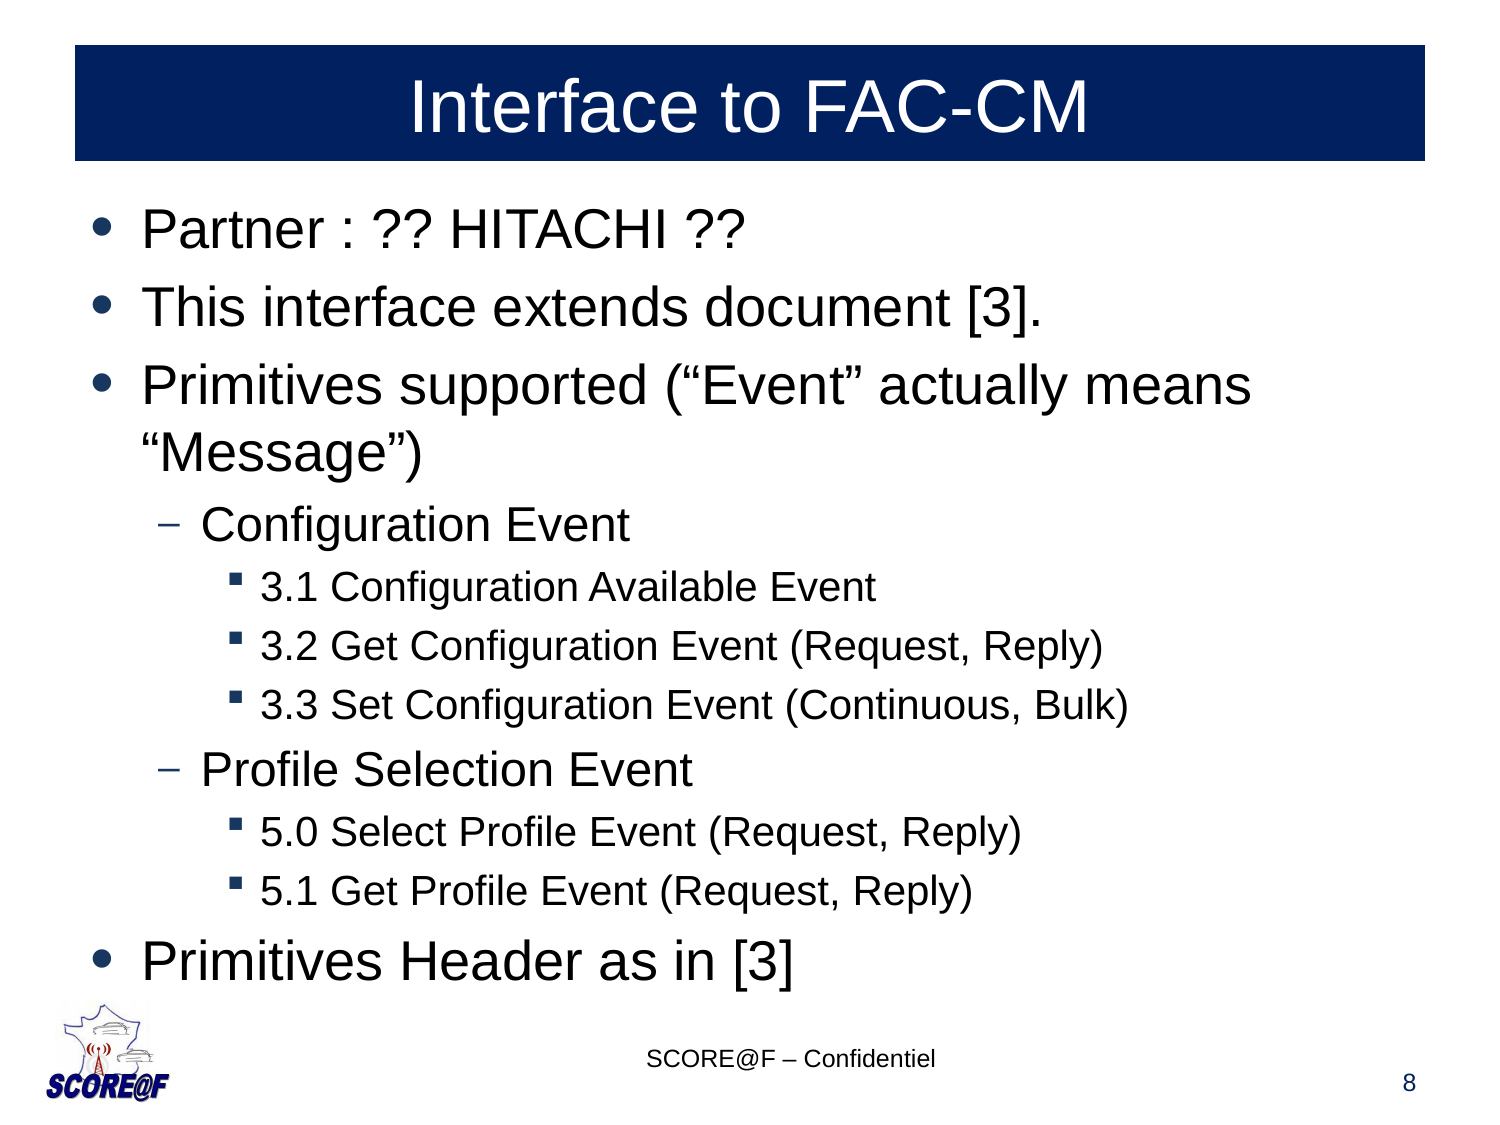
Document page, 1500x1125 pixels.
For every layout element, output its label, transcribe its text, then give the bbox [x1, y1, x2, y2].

picture [41, 999, 176, 1106]
title Interface to FAC-CM [75, 45, 1425, 161]
list Partner : ?? HITACHI ?? This interface extends document [3]. Primitives supported (“Event” actually means “Message”) Configuration Event 3.1 Configuration Available Event 3.2 Get Configuration Event (Request, Reply) 3.3 Set Configuration Event (Continuous, Bulk) Profile Selection Event 5.0 Select Profile Event (Request, Reply) 5.1 Get Profile Event (Request, Reply) Primitives Header as in [3] [75, 184, 1425, 1000]
